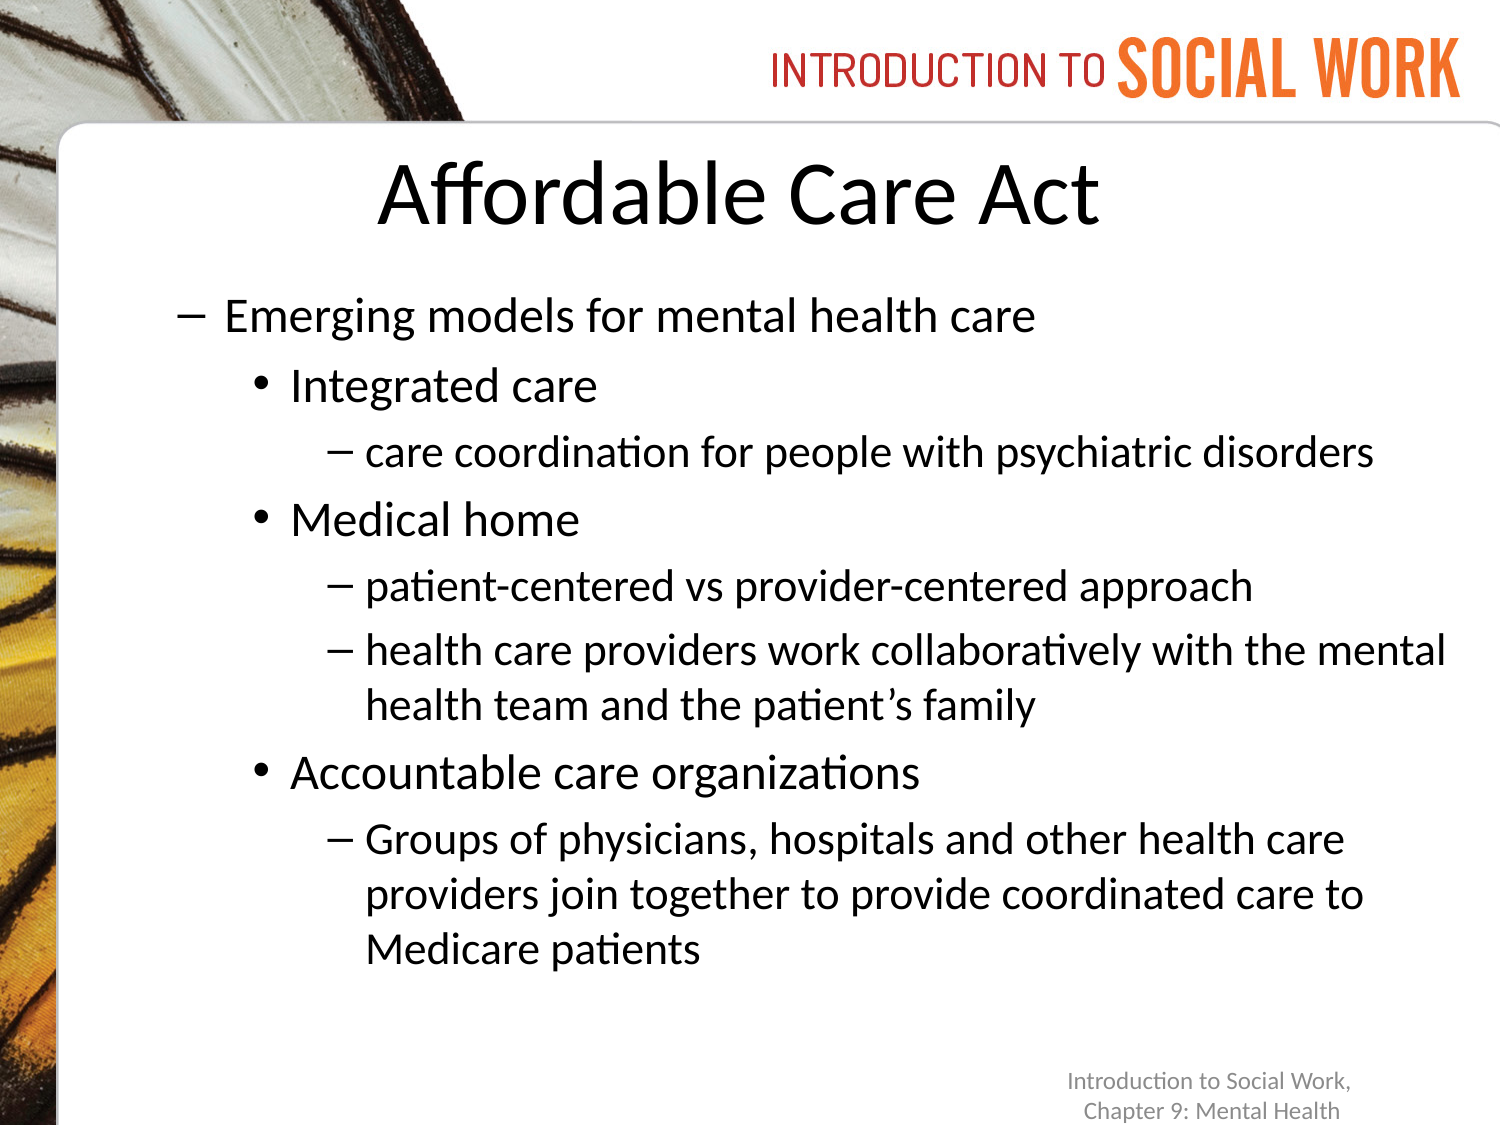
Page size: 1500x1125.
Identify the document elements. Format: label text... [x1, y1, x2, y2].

list Emerging models for mental health care Integrated care care coordination for people with psychiatric disorders Medical home patient-centered vs provider-centered approach health care providers work collaboratively with the mental health team and the patient’s family Accountable care organizations Groups of physicians, hospitals and other health care providers join together to provide coordinated care to Medicare patients [87, 275, 1500, 1050]
title Affordable Care Act [75, 112, 1425, 263]
footer Introduction to Social Work, Chapter 9: Mental Health [950, 1065, 1475, 1125]
picture [0, 0, 1500, 1125]
